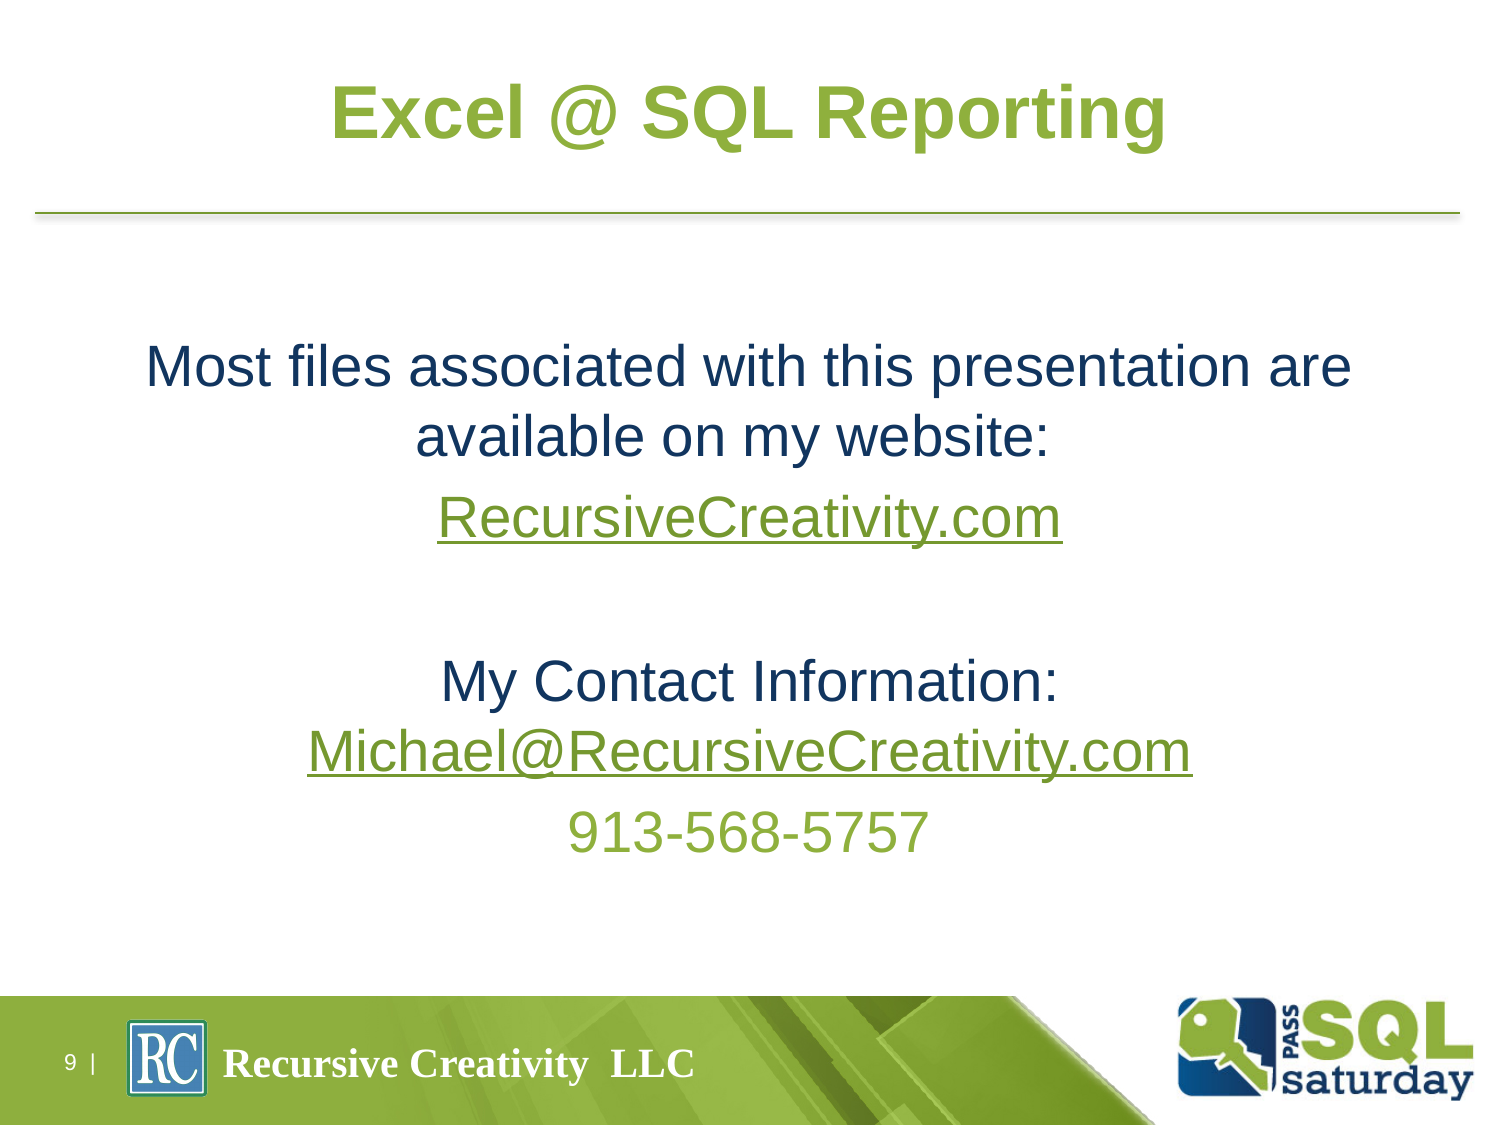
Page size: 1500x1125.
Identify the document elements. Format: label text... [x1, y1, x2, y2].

footer Recursive Creativity LLC [213, 1031, 825, 1092]
title Excel @ SQL Reporting [75, 30, 1425, 187]
slide_number 9 | [37, 1031, 118, 1092]
picture [0, 969, 1483, 1125]
list Most files associated with this presentation are available on my website: RecursiveCreativity.com My Contact Information: Michael@RecursiveCreativity.com 913-568-5757 [75, 238, 1425, 982]
